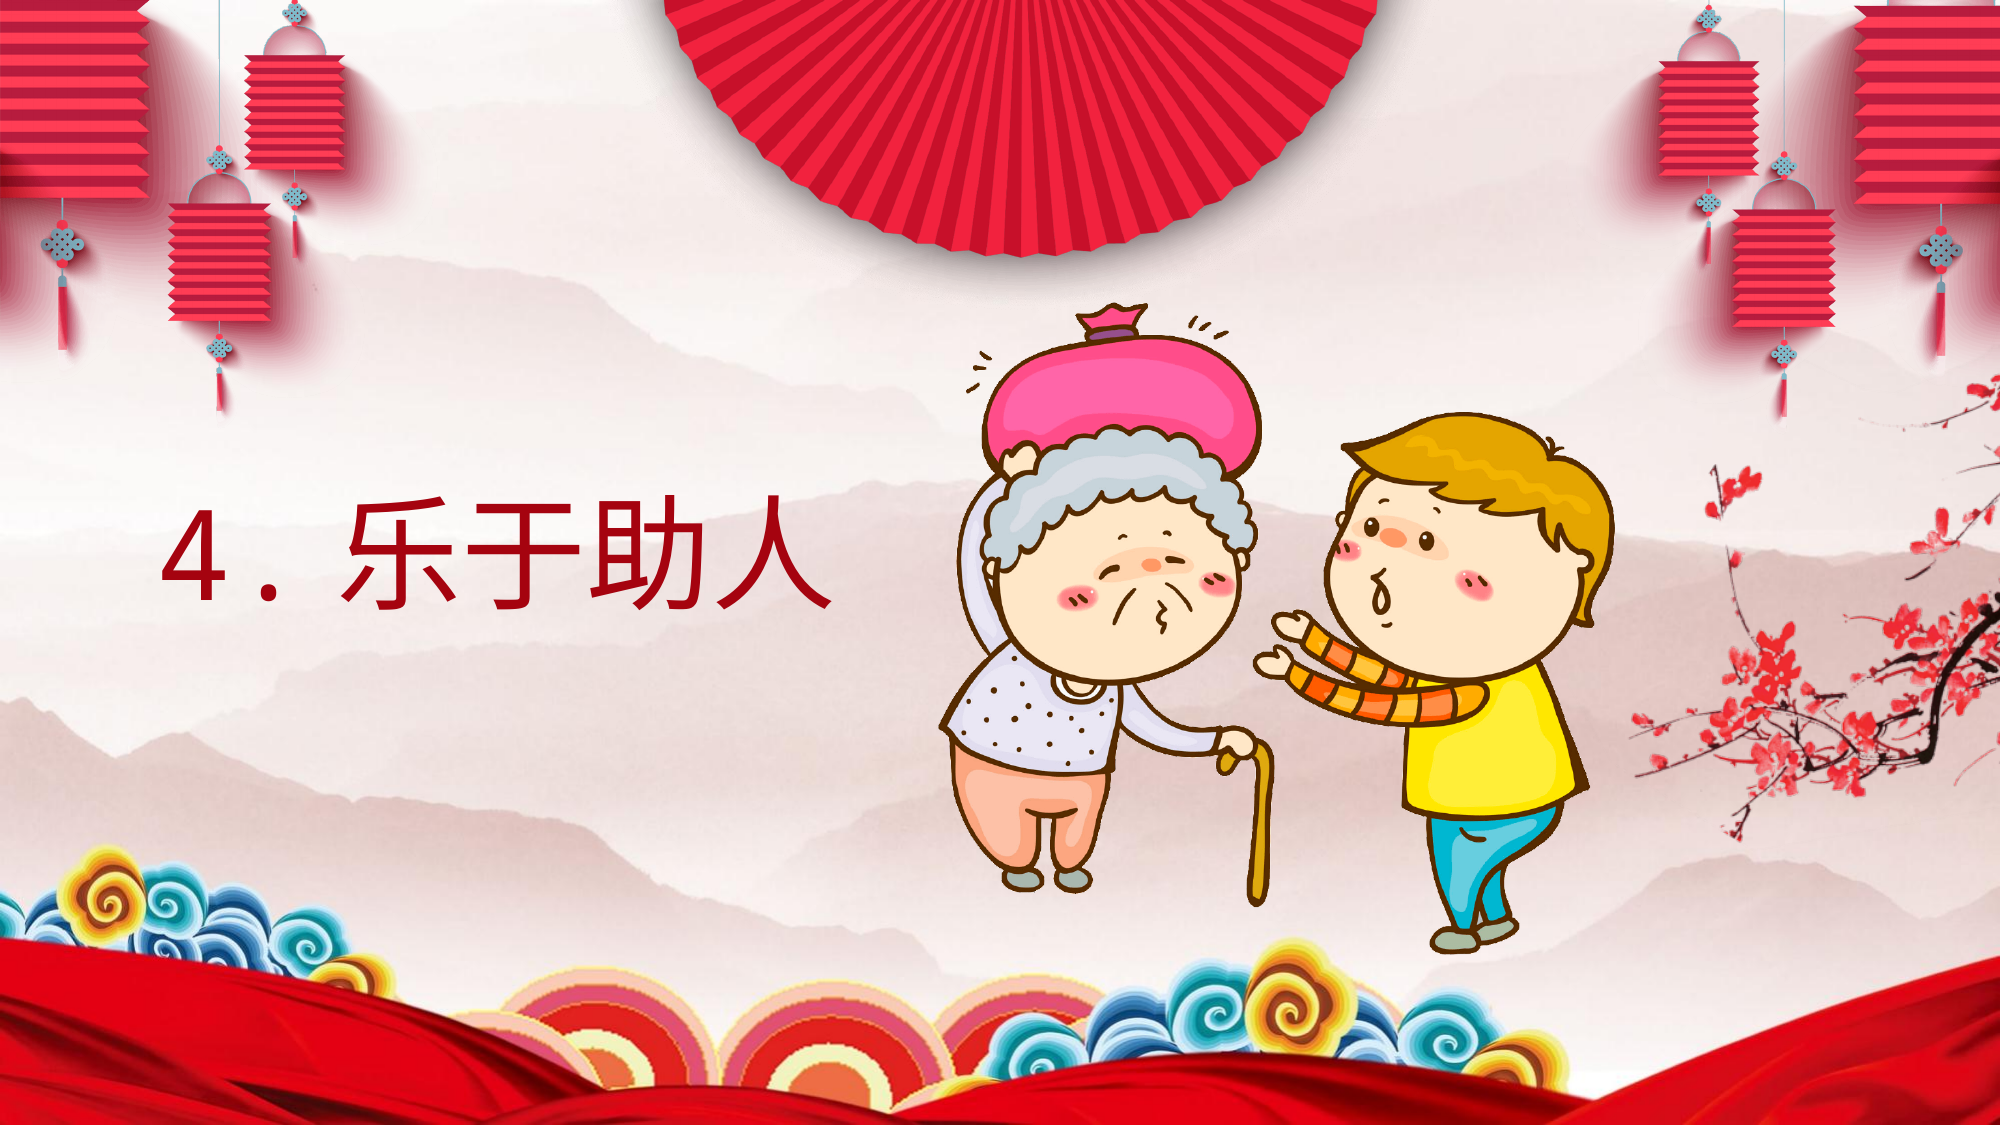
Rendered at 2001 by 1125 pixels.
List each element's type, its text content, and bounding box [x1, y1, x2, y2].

text_box 4.乐于助人 [141, 468, 857, 633]
picture [0, 0, 2000, 1125]
